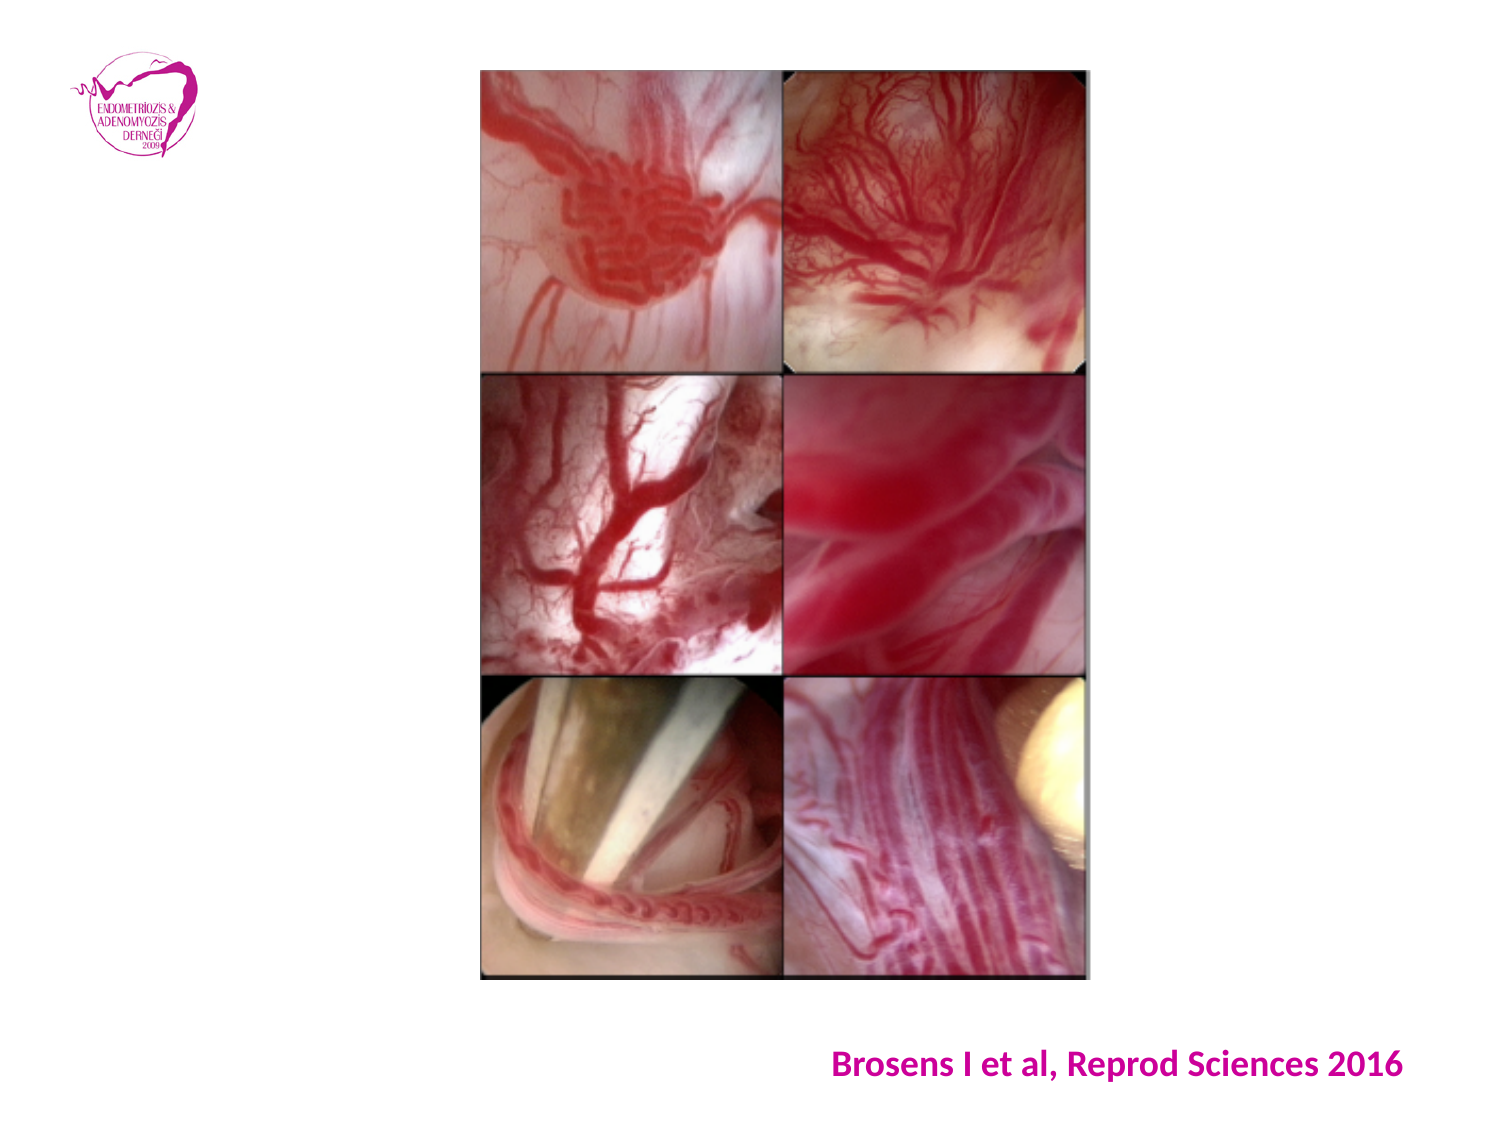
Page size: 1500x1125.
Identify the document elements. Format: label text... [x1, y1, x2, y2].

picture [480, 70, 1093, 980]
picture [70, 46, 206, 162]
text_box Brosens I et al, Reprod Sciences 2016 [816, 1031, 1420, 1091]
